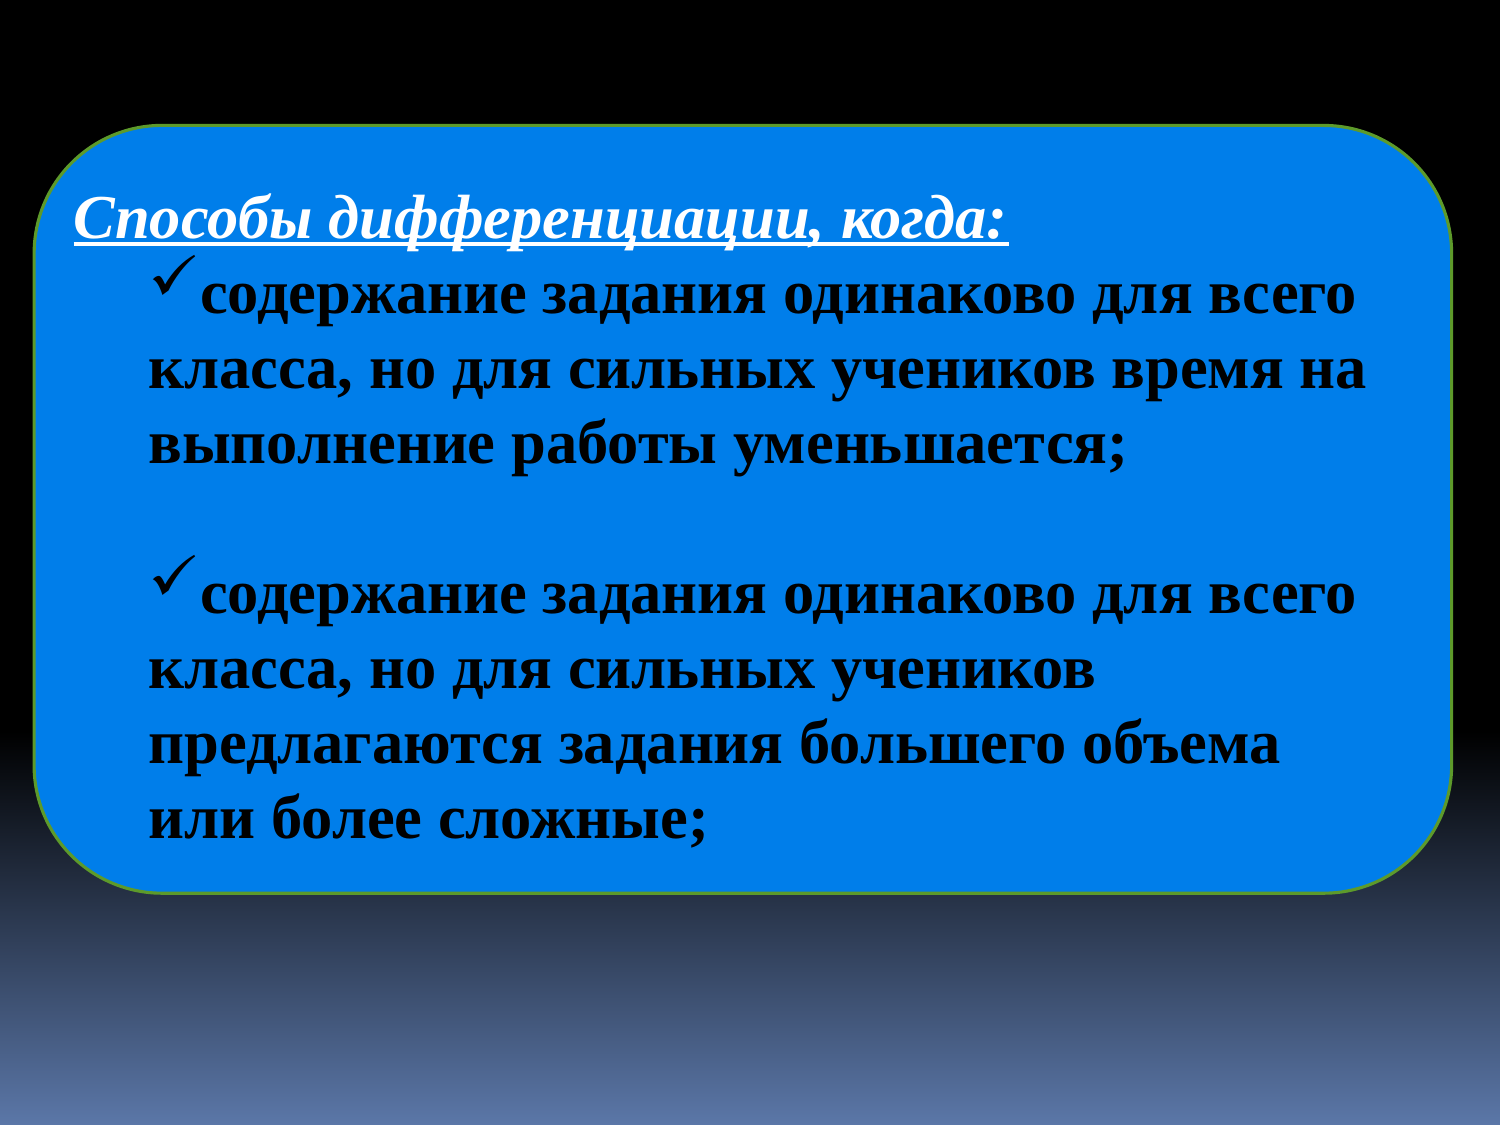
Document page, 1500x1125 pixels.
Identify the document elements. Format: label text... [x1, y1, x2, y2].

text_box Способы дифференциации, когда: содержание задания одинаково для всего класса, но для сильных учеников время на выполнение работы уменьшается; содержание задания одинаково для всего класса, но для сильных учеников предлагаются задания большего объема или более сложные; [58, 168, 1395, 909]
text_box [64, 123, 1454, 874]
text_box [32, 176, 58, 843]
